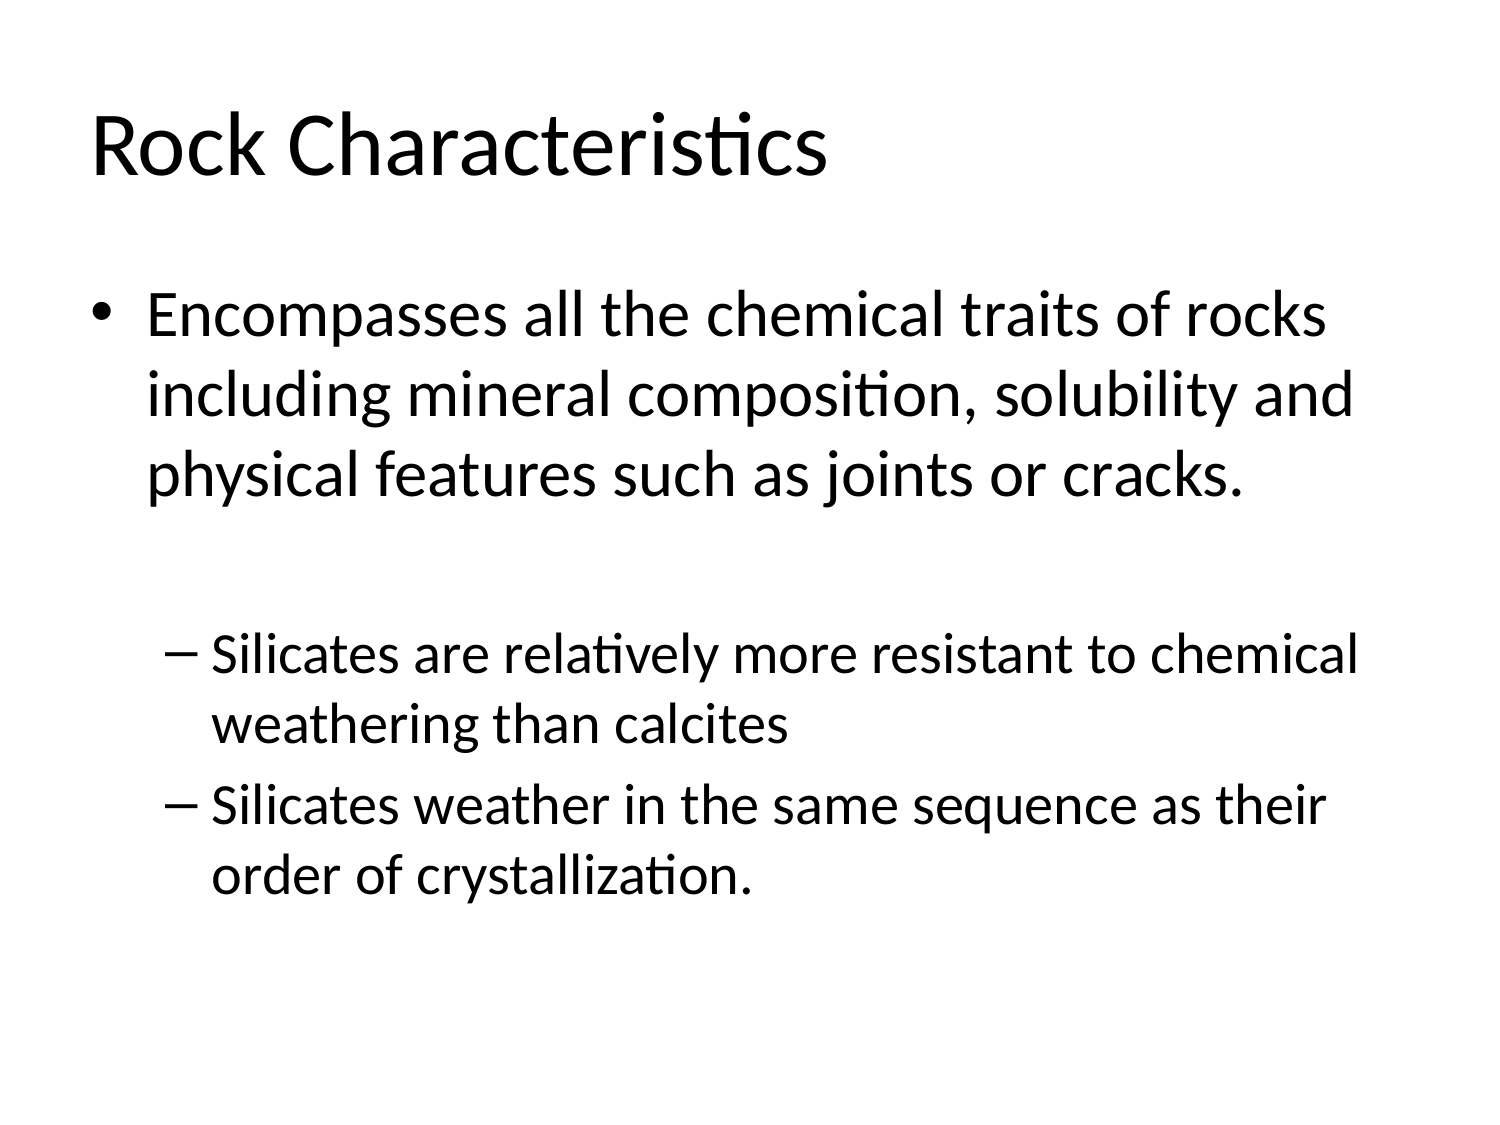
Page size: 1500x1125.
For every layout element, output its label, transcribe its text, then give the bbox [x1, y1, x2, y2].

title Rock Characteristics [75, 45, 1425, 233]
list Encompasses all the chemical traits of rocks including mineral composition, solubility and physical features such as joints or cracks. Silicates are relatively more resistant to chemical weathering than calcites Silicates weather in the same sequence as their order of crystallization. [75, 262, 1425, 1005]
